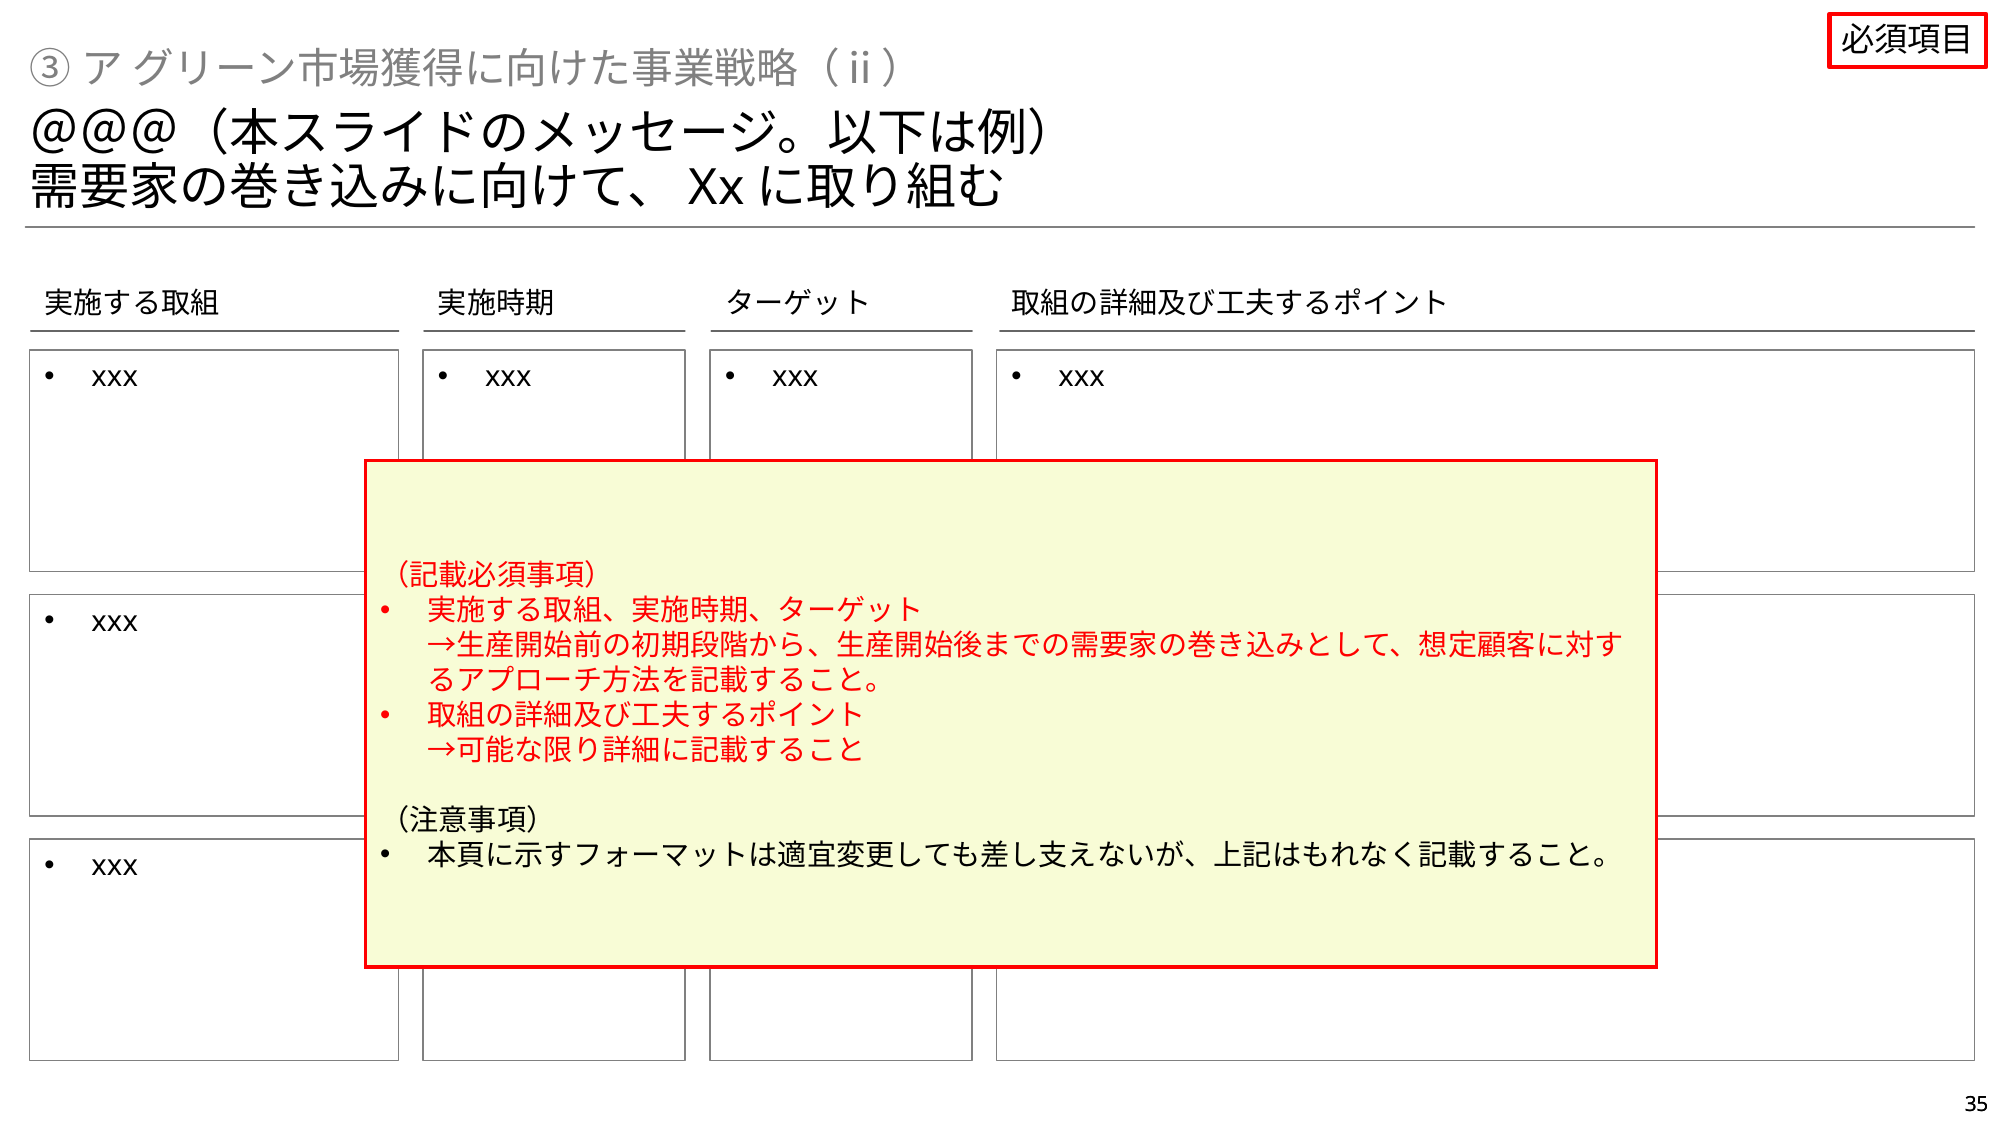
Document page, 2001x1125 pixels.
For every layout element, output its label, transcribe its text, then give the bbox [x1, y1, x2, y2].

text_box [995, 271, 1975, 332]
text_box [422, 271, 686, 332]
text_box ③ア グリーン市場獲得に向けた事業戦略（ⅱ） [29, 47, 1802, 94]
text_box xxx [28, 837, 400, 1062]
text_box xxx [995, 349, 1976, 573]
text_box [709, 271, 973, 332]
text_box xxx [28, 593, 364, 818]
text_box xxx [995, 837, 1976, 1062]
text_box xxx [709, 349, 974, 459]
text_box （記載必須事項） 実施する取組、実施時期、ターゲット →生産開始前の初期段階から、生産開始後までの需要家の巻き込みとして、想定顧客に対するアプローチ方法を記載すること。 取組の詳細及び工夫するポイント →可能な限り詳細に記載すること （注意事項） 本頁に示すフォーマットは適宜変更しても差し支えないが、上記はもれなく記載すること。 [364, 459, 1658, 969]
text_box ＠＠＠（本スライドのメッセージ。以下は例） 需要家の巻き込みに向けて、Xxに取り組む [29, 107, 1875, 216]
text_box xxx [709, 969, 974, 1062]
text_box xxx [1658, 593, 1976, 818]
text_box xxx [421, 349, 686, 459]
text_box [28, 271, 400, 332]
text_box 必須項目 [1829, 13, 1986, 68]
text_box xxx [421, 969, 686, 1062]
text_box xxx [28, 349, 400, 573]
